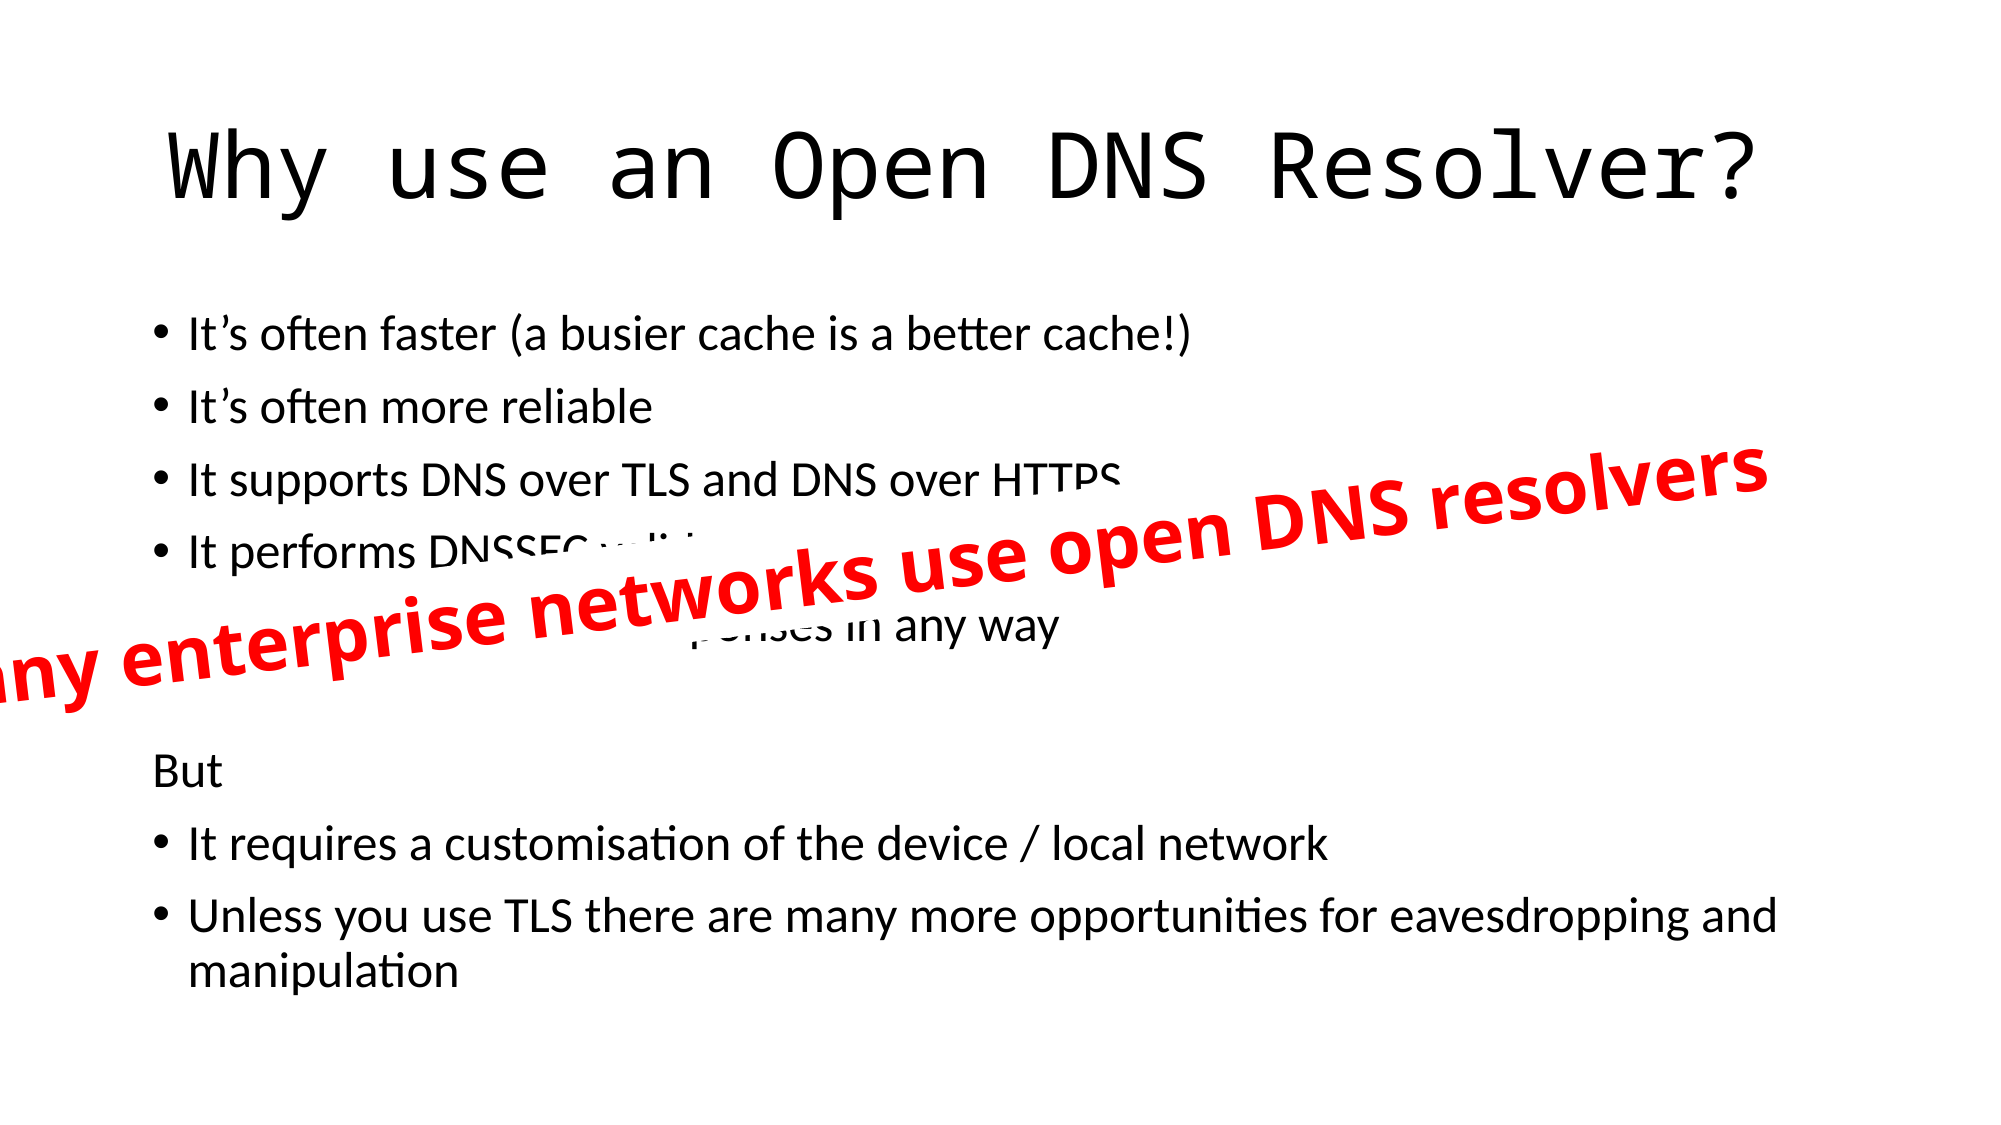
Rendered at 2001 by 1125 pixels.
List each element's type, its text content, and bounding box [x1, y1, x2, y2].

text_box Many enterprise networks use open DNS resolvers [0, 404, 1789, 727]
list It’s often faster (a busier cache is a better cache!) It’s often more reliable It supports DNS over TLS and DNS over HTTPS It performs DNSSEC validation It does not filter DNS responses in any way But It requires a customisation of the device / local network Unless you use TLS there are many more opportunities for eavesdropping and manipulation [137, 299, 1863, 1014]
title Why use an Open DNS Resolver? [151, 59, 2000, 278]
